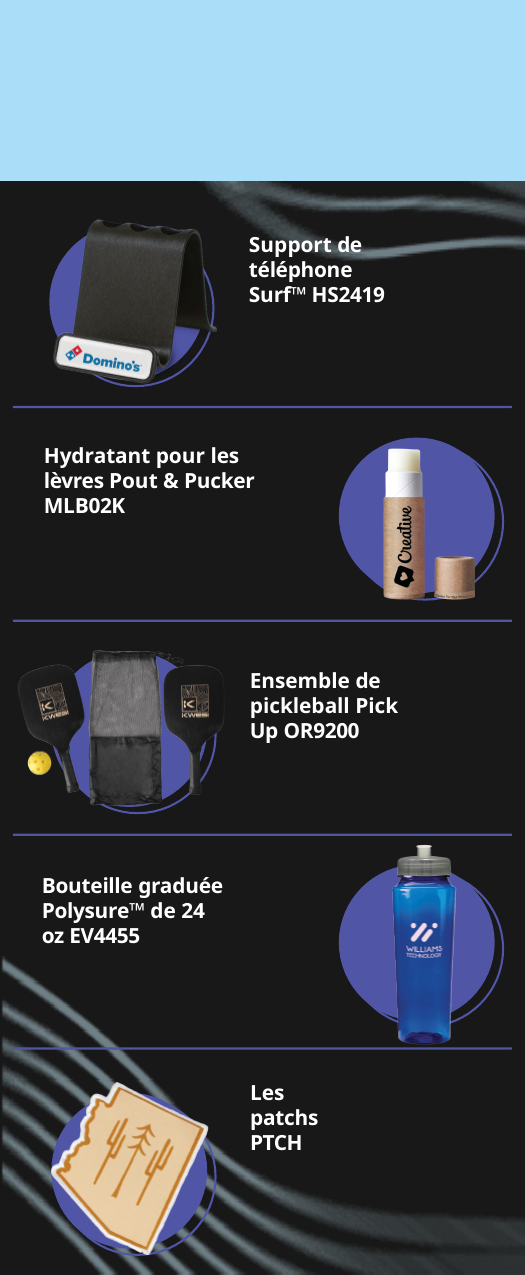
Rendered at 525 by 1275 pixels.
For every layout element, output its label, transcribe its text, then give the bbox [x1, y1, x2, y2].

text_box Support de téléphone Surf™ HS2419 [246, 230, 409, 307]
picture [0, 181, 525, 535]
text_box Les patchs PTCH [248, 1077, 356, 1155]
picture [0, 812, 525, 1275]
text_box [8, 405, 525, 1051]
